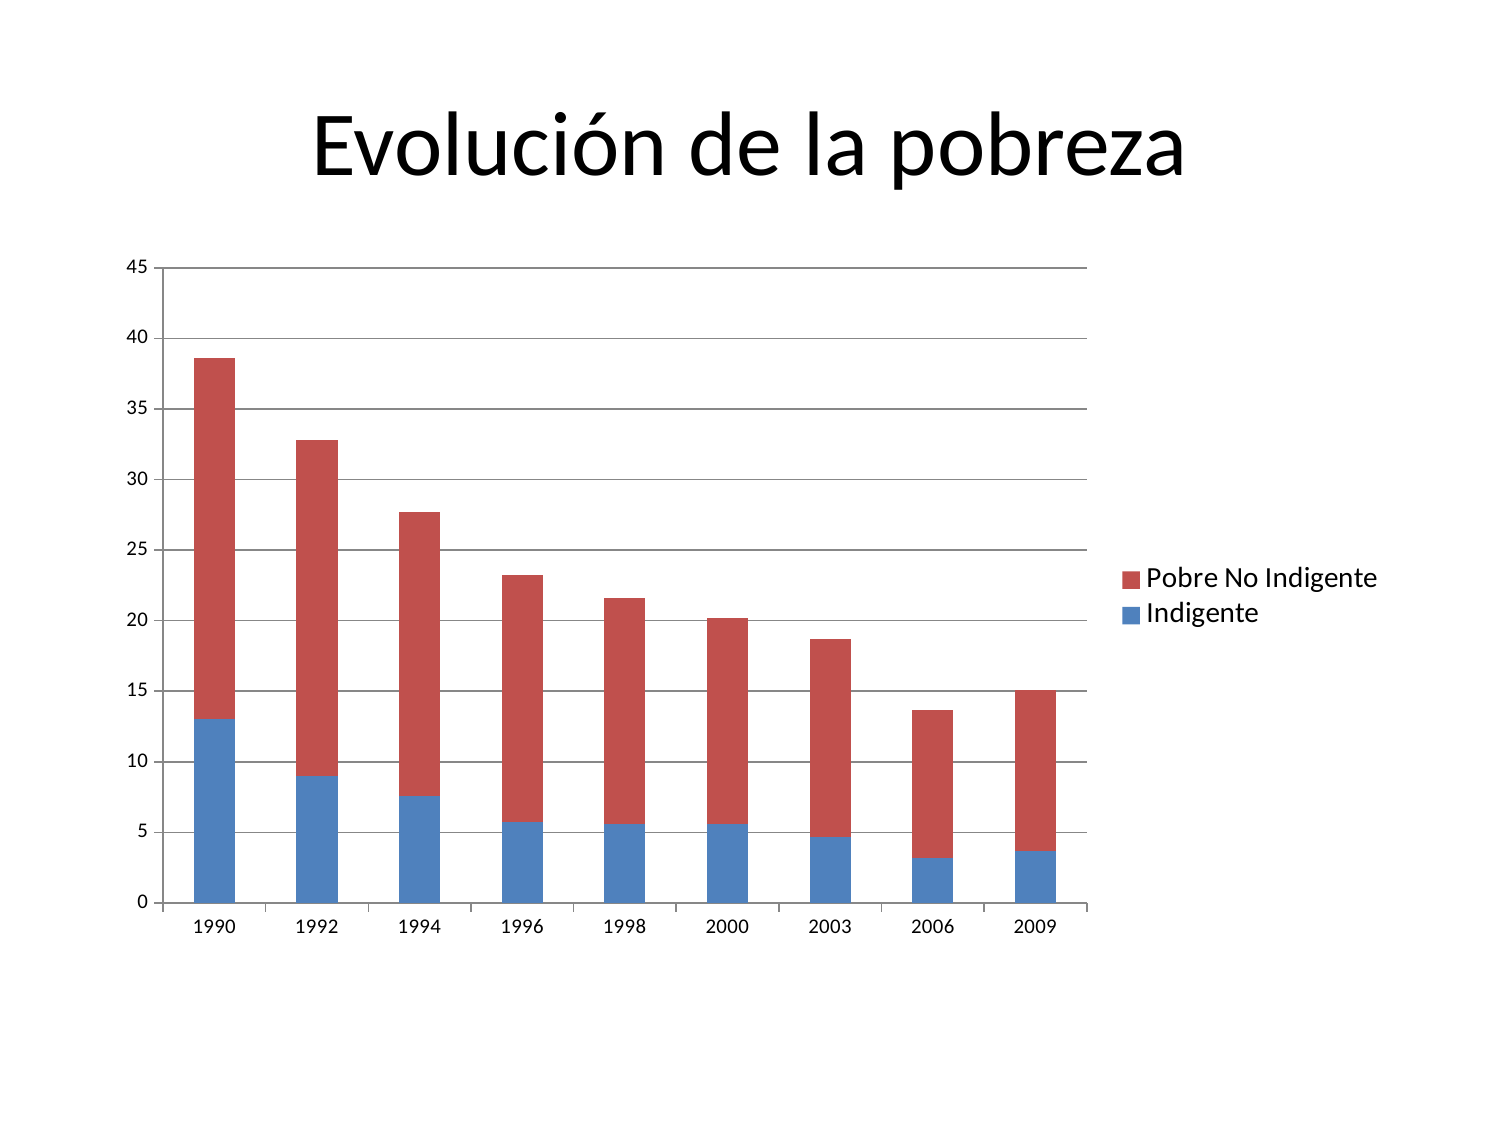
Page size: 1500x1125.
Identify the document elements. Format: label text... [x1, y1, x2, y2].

chart [100, 243, 1400, 953]
title Evolución de la pobreza [75, 45, 1425, 233]
